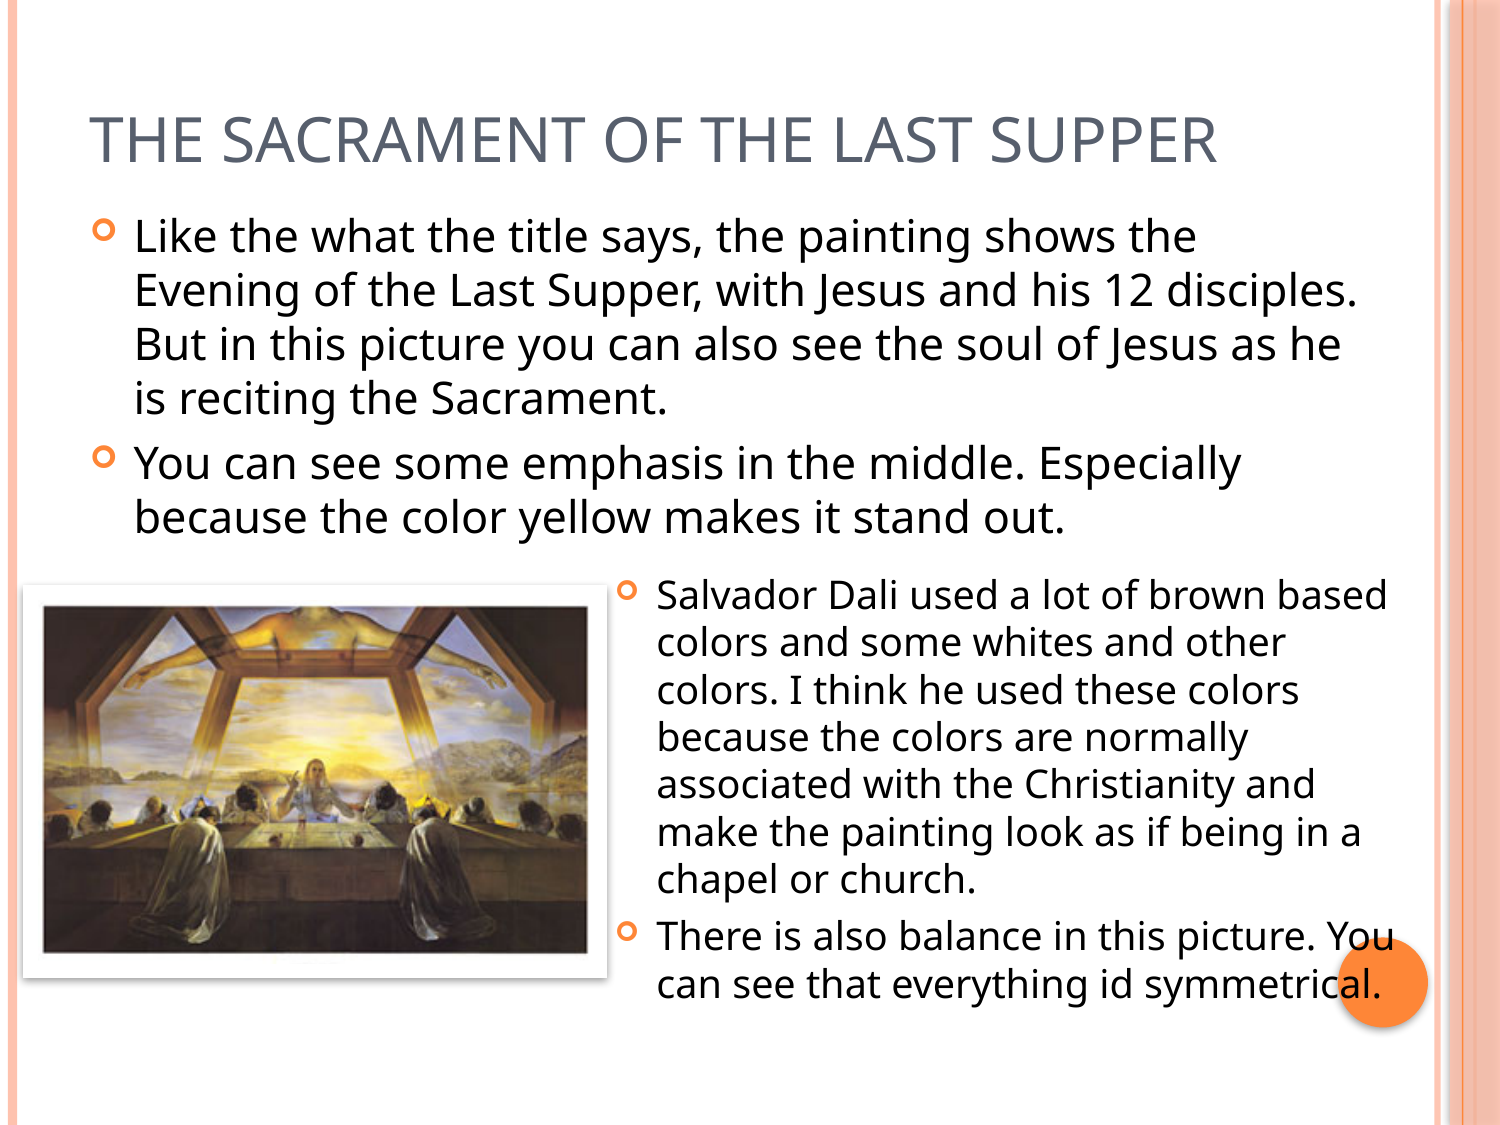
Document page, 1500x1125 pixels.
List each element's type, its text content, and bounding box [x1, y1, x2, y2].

list Like the what the title says, the painting shows the Evening of the Last Supper, with Jesus and his 12 disciples. But in this picture you can also see the soul of Jesus as he is reciting the Sacrament. You can see some emphasis in the middle. Especially because the color yellow makes it stand out. [75, 200, 1388, 550]
text_box Salvador Dali used a lot of brown based colors and some whites and other colors. I think he used these colors because the colors are normally associated with the Christianity and make the painting look as if being in a chapel or church. There is also balance in this picture. You can see that everything id symmetrical. [599, 562, 1413, 1063]
picture [36, 599, 593, 965]
title The Sacrament of the Last Supper [75, 62, 1300, 183]
